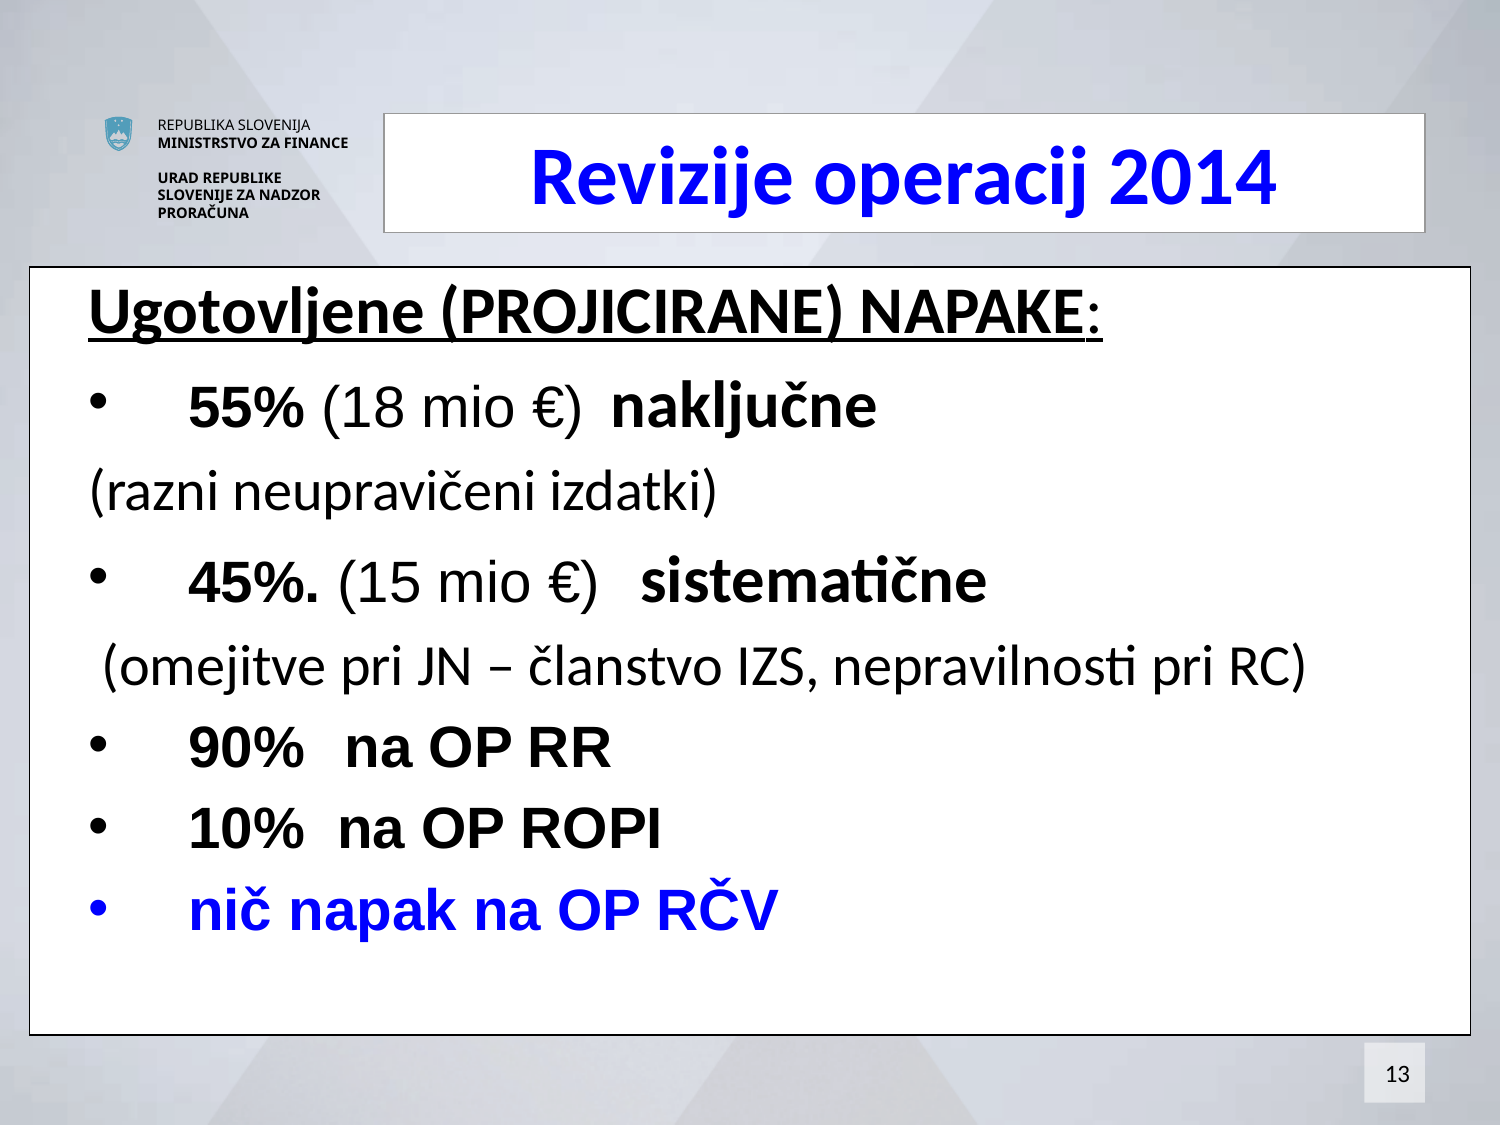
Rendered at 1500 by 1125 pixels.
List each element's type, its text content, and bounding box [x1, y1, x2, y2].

text_box 13 [1364, 1042, 1425, 1103]
text_box Ugotovljene (PROJICIRANE) NAPAKE: 55% (18 mio €) naključne (razni neupravičeni izdatki) 45%. (15 mio €) sistematične (omejitve pri JN – članstvo IZS, nepravilnosti pri RC) 90% na OP RR 10% na OP ROPI nič napak na OP RČV [29, 267, 1471, 1035]
picture [0, 0, 1500, 1125]
text_box Revizije operacij 2014 [383, 113, 1425, 233]
